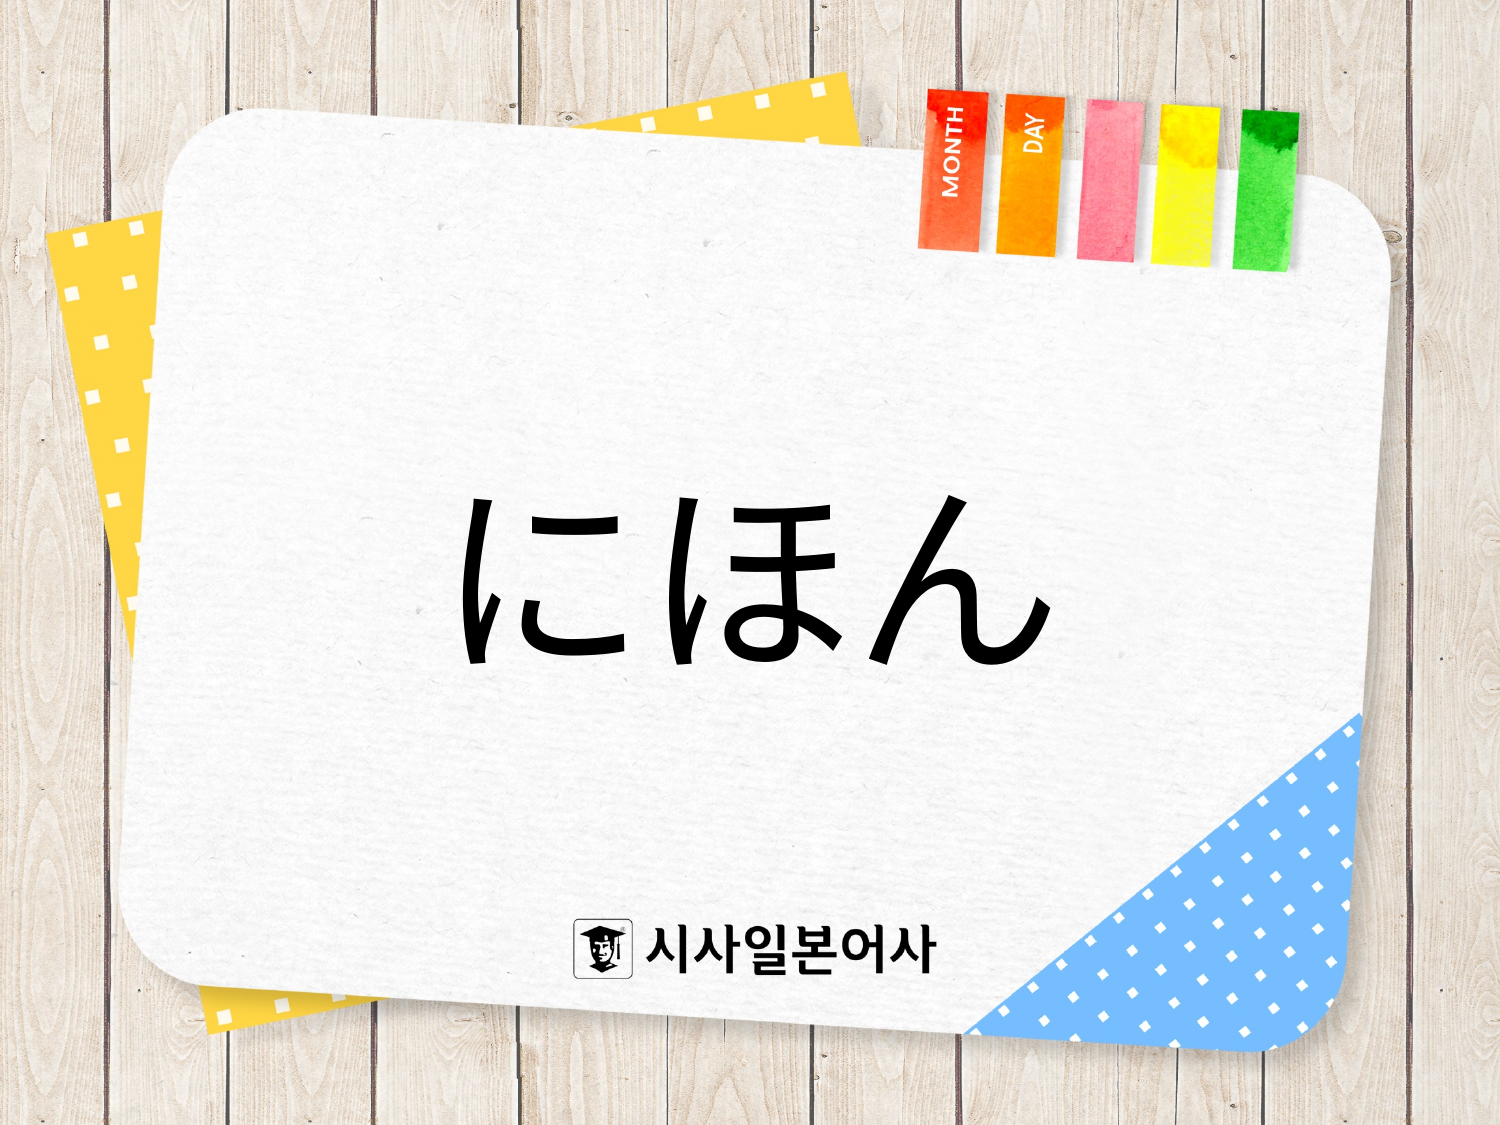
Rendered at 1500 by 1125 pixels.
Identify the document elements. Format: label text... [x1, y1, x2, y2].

picture [0, 0, 1500, 1125]
title にほん [75, 338, 1425, 811]
